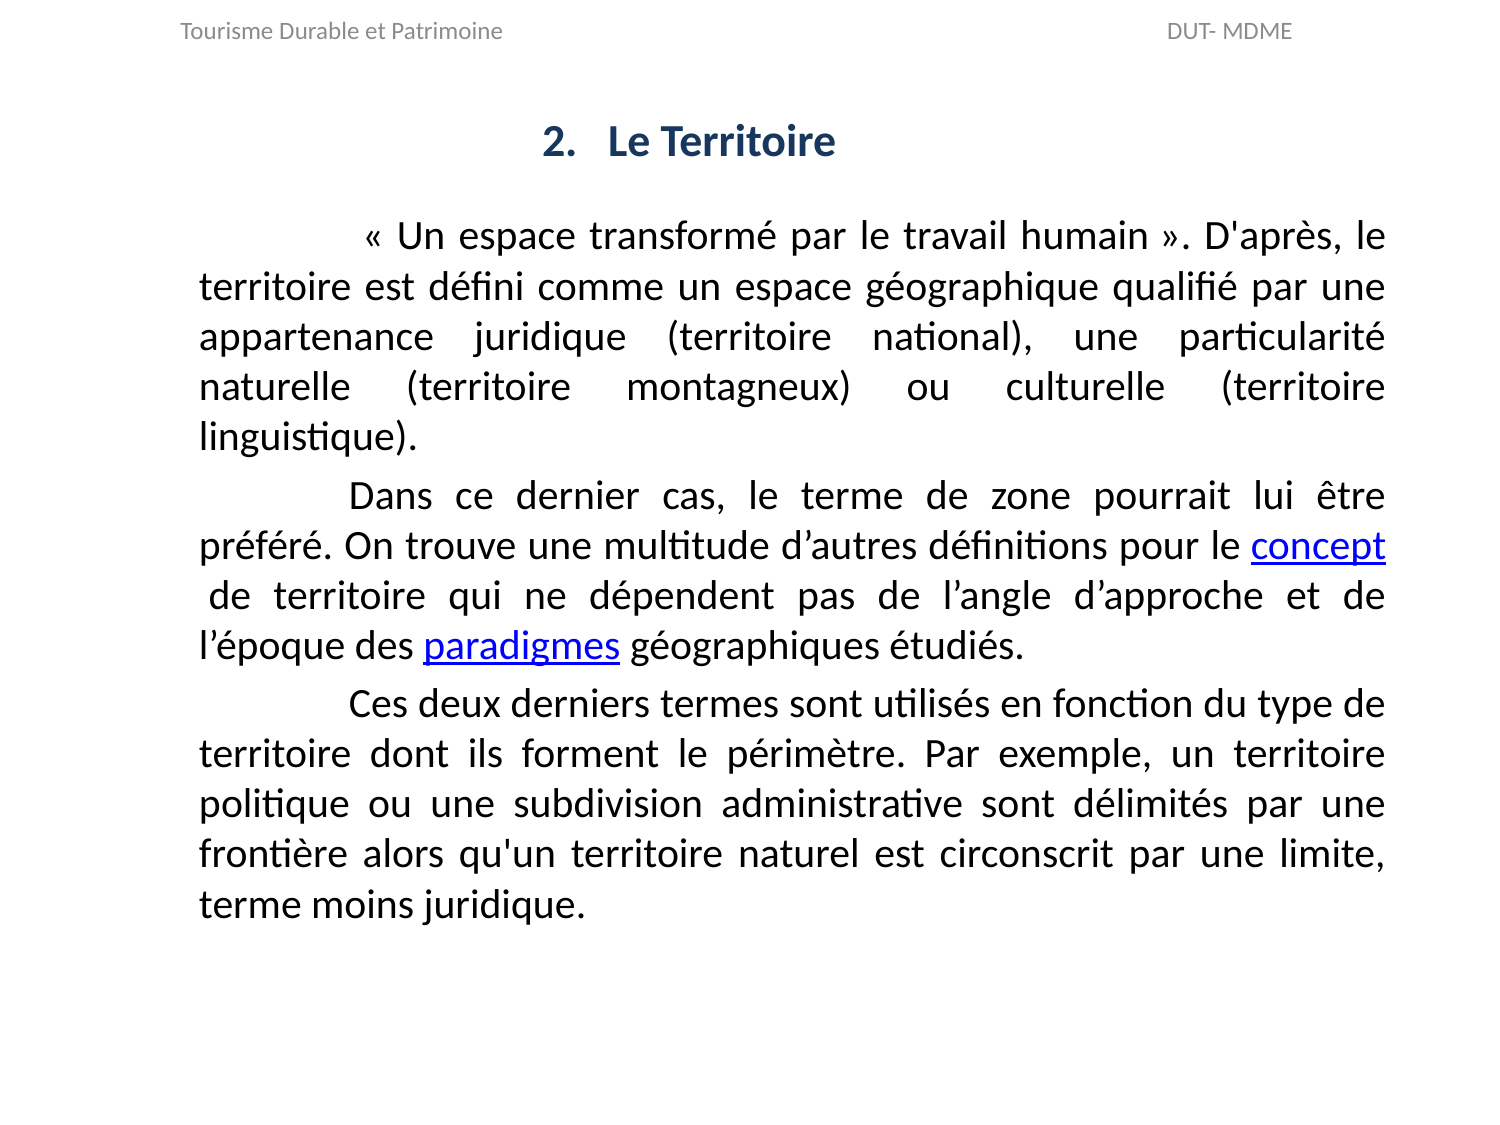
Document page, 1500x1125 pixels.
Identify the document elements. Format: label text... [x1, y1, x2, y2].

footer Tourisme Durable et Patrimoine DUT- MDME [41, 0, 1436, 60]
title 2. Le Territoire [76, 78, 1302, 196]
list « Un espace transformé par le travail humain ». D'après, le territoire est défini comme un espace géographique qualifié par une appartenance juridique (territoire national), une particularité naturelle (territoire montagneux) ou culturelle (territoire linguistique). Dans ce dernier cas, le terme de zone pourrait lui être préféré. On trouve une multitude d’autres définitions pour le concept de territoire qui ne dépendent pas de l’angle d’approche et de l’époque des paradigmes géographiques étudiés. Ces deux derniers termes sont utilisés en fonction du type de territoire dont ils forment le périmètre. Par exemple, un territoire politique ou une subdivision administrative sont délimités par une frontière alors qu'un territoire naturel est circonscrit par une limite, terme moins juridique. [64, 196, 1402, 1074]
